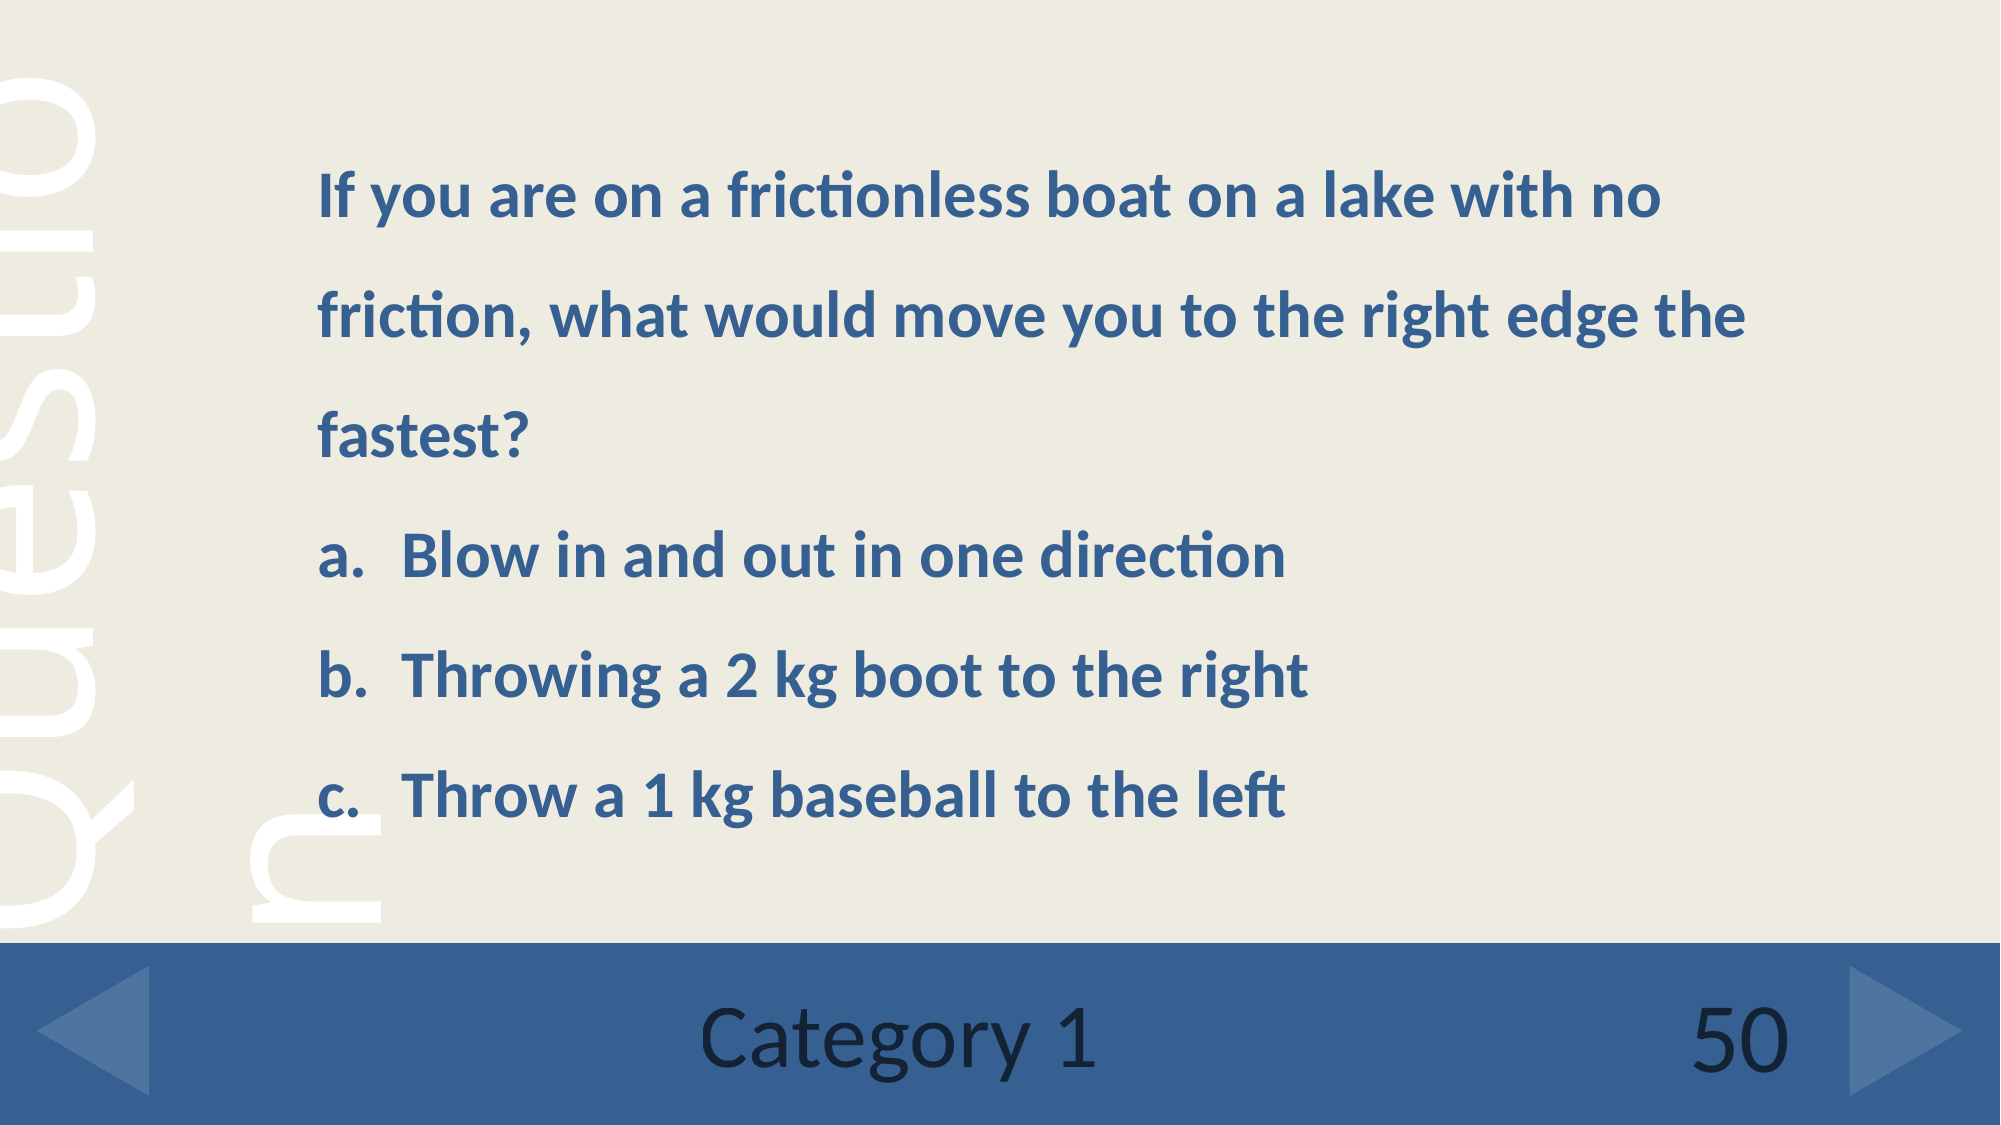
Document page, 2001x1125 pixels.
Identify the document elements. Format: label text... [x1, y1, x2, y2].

list 50 [1800, 967, 1806, 1097]
title Category 1 [0, 937, 1800, 1125]
list If you are on a frictionless boat on a lake with no friction, what would move you to the right edge the fastest? Blow in and out in one direction Throwing a 2 kg boot to the right Throw a 1 kg baseball to the left [302, 115, 1900, 827]
